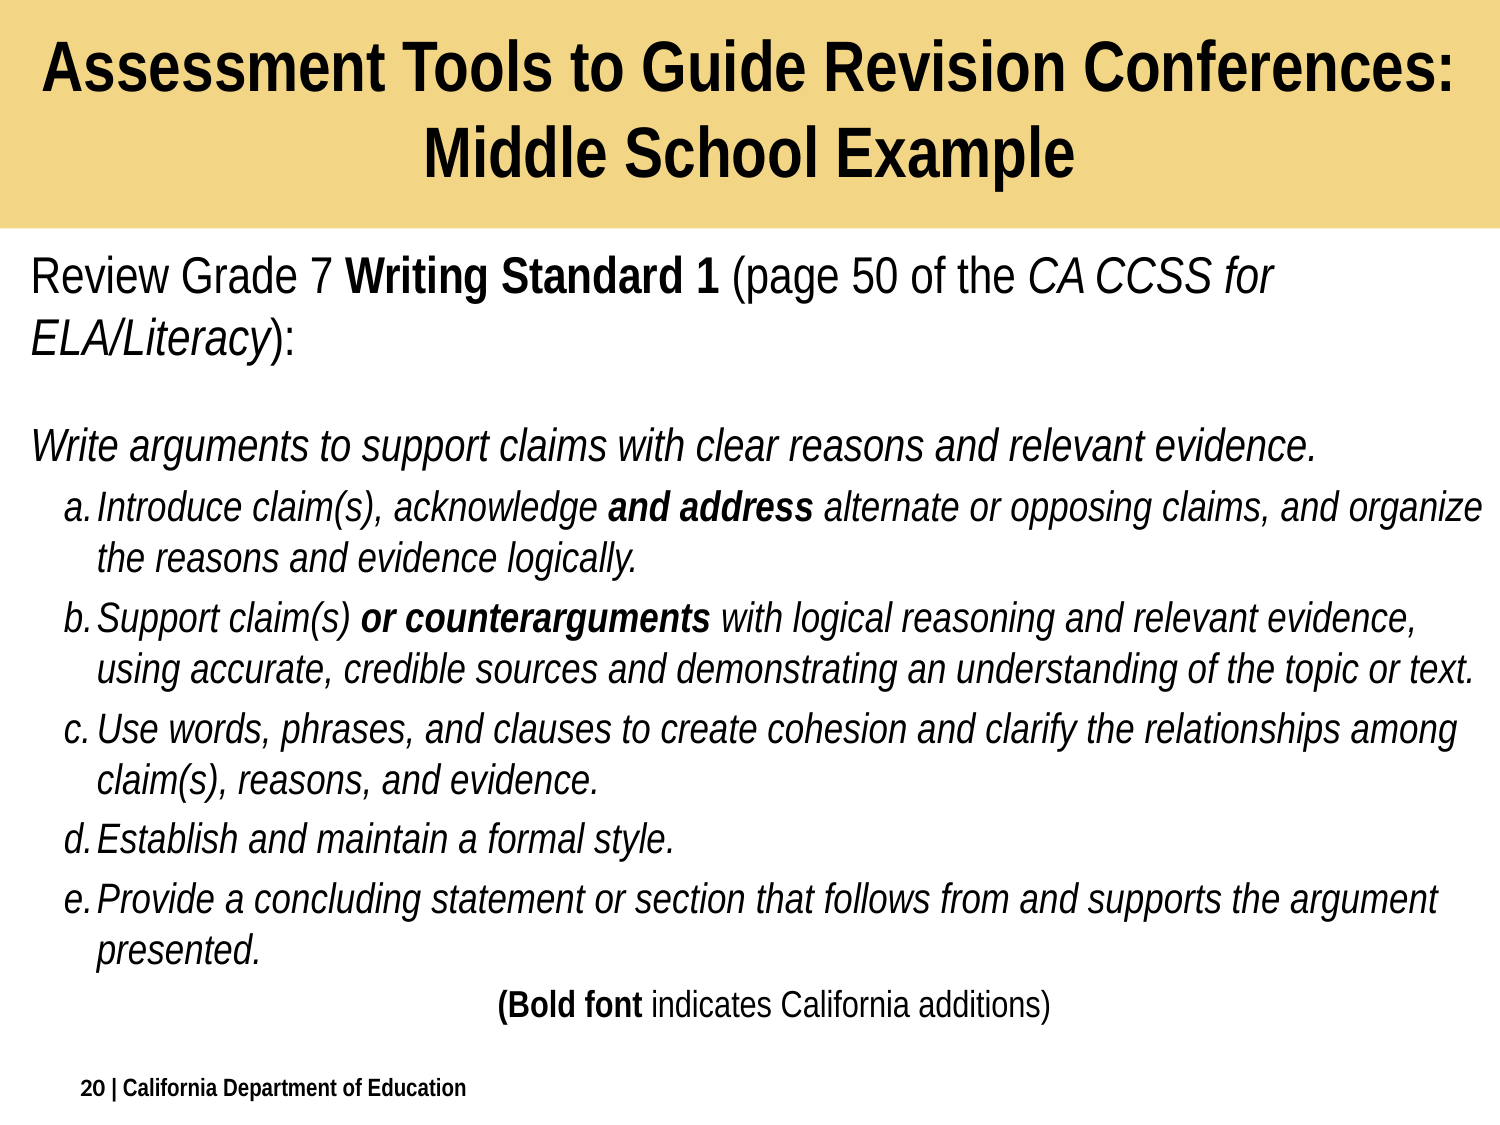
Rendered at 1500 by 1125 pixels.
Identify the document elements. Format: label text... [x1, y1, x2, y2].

list Review Grade 7 Writing Standard 1 (page 50 of the CA CCSS for ELA/Literacy): Write arguments to support claims with clear reasons and relevant evidence. Introduce claim(s), acknowledge and address alternate or opposing claims, and organize the reasons and evidence logically. Support claim(s) or counterarguments with logical reasoning and relevant evidence, using accurate, credible sources and demonstrating an understanding of the topic or text. Use words, phrases, and clauses to create cohesion and clarify the relationships among claim(s), reasons, and evidence. Establish and maintain a formal style. Provide a concluding statement or section that follows from and supports the argument presented. (Bold font indicates California additions) [15, 234, 1500, 1065]
title Assessment Tools to Guide Revision Conferences: Middle School Example [0, 11, 1500, 200]
footer | California Department of Education [96, 1064, 699, 1124]
slide_number 20 [55, 1064, 96, 1124]
